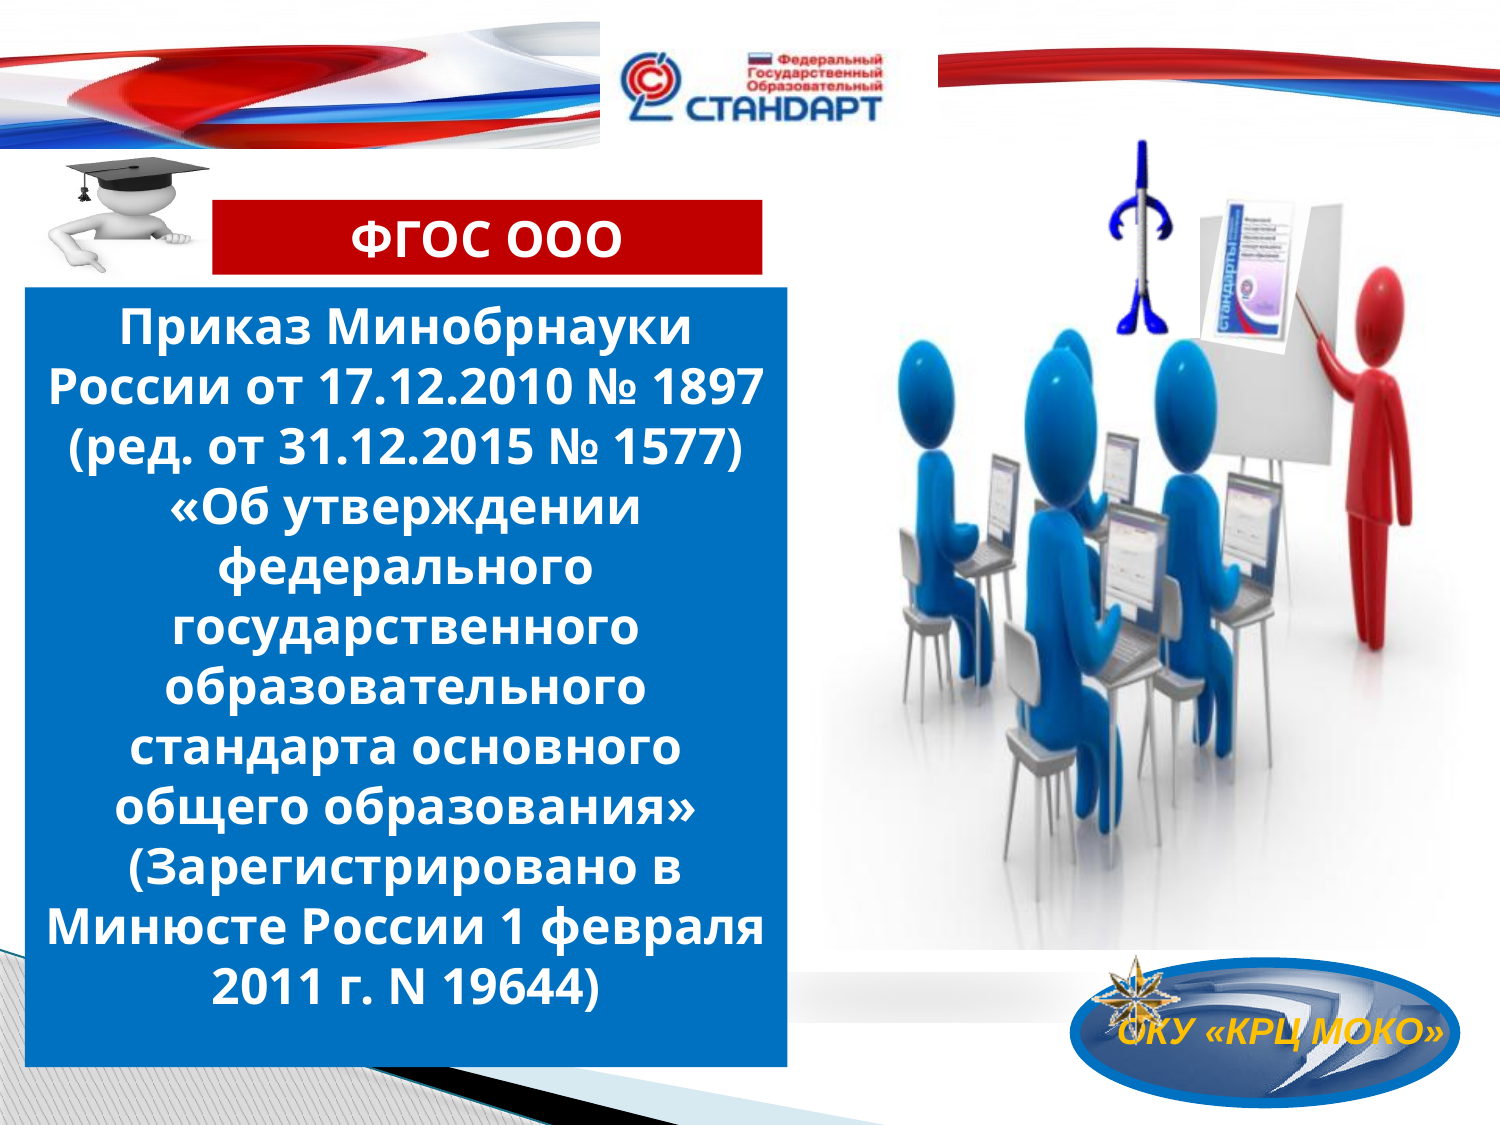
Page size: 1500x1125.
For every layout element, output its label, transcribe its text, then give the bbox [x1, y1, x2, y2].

text_box ФГОС ООО [268, 199, 763, 275]
picture [0, 0, 1500, 1104]
text_box Приказ Минобрнауки России от 17.12.2010 № 1897 (ред. от 31.12.2015 № 1577) «Об утверждении федерального государственного образовательного стандарта основного общего образования» (Зарегистрировано в Минюсте России 1 февраля 2011 г. N 19644) [24, 287, 788, 1068]
